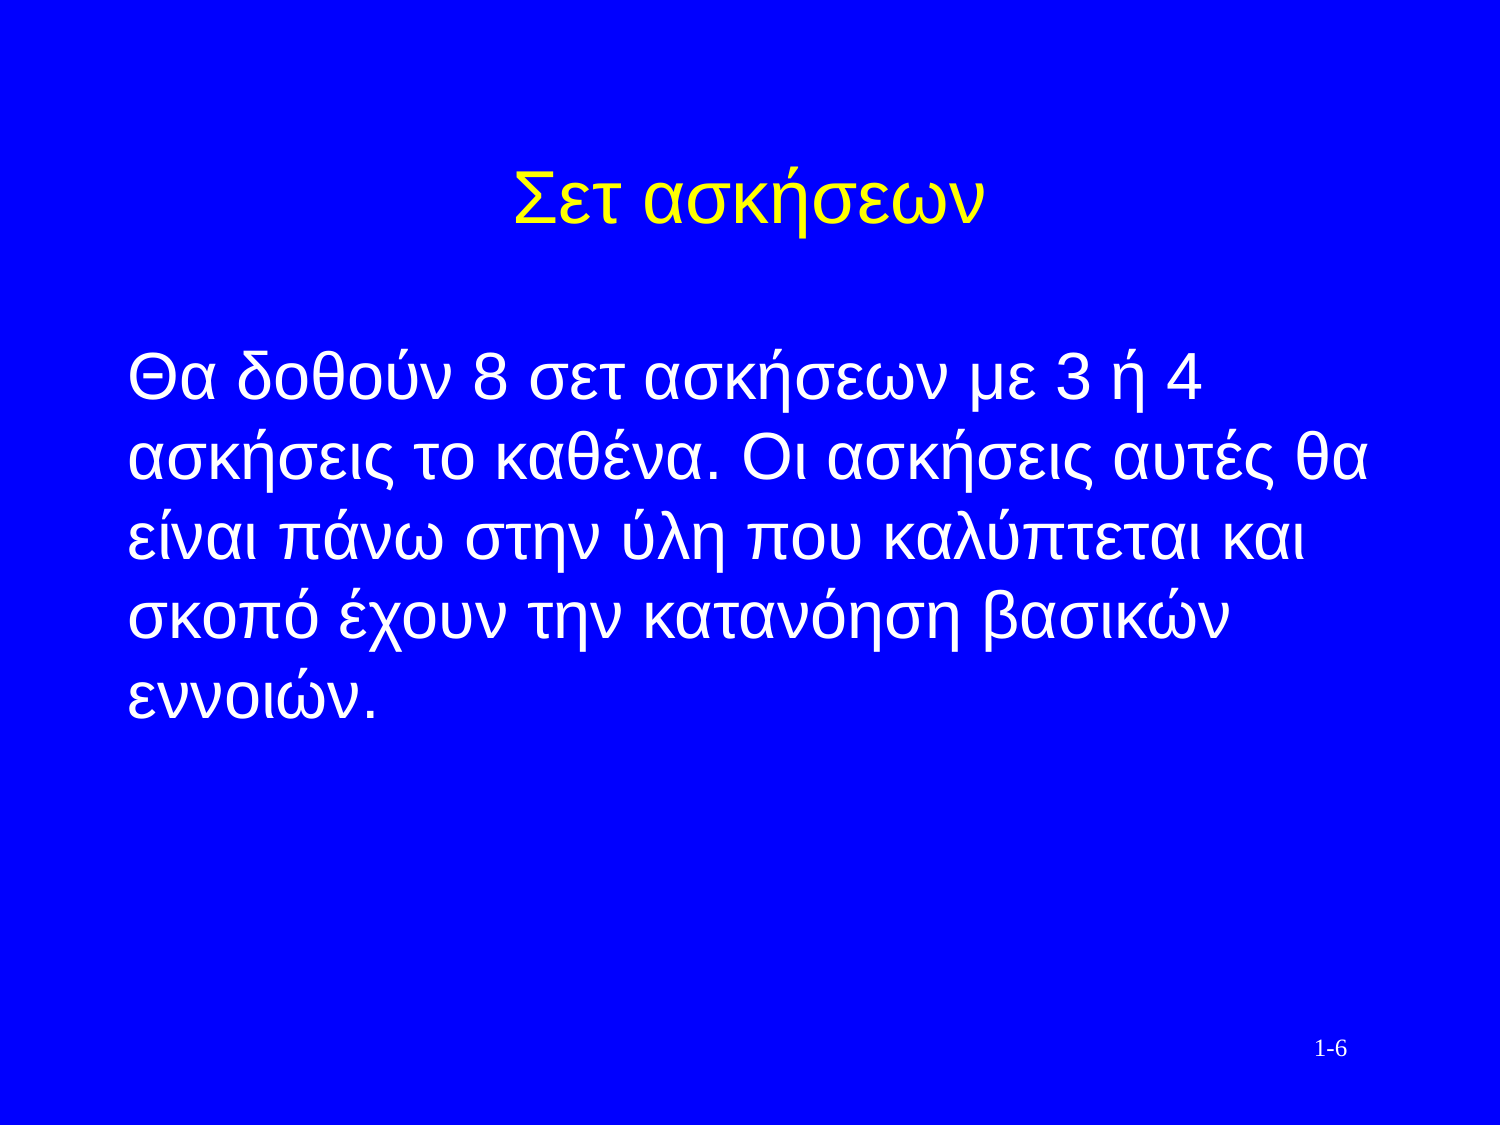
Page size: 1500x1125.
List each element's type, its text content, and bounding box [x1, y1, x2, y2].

title Σετ ασκήσεων [112, 99, 1388, 288]
list Θα δοθούν 8 σετ ασκήσεων με 3 ή 4 ασκήσεις το καθένα. Οι ασκήσεις αυτές θα είναι πάνω στην ύλη που καλύπτεται και σκοπό έχουν την κατανόηση βασικών εννοιών. [112, 324, 1388, 1001]
